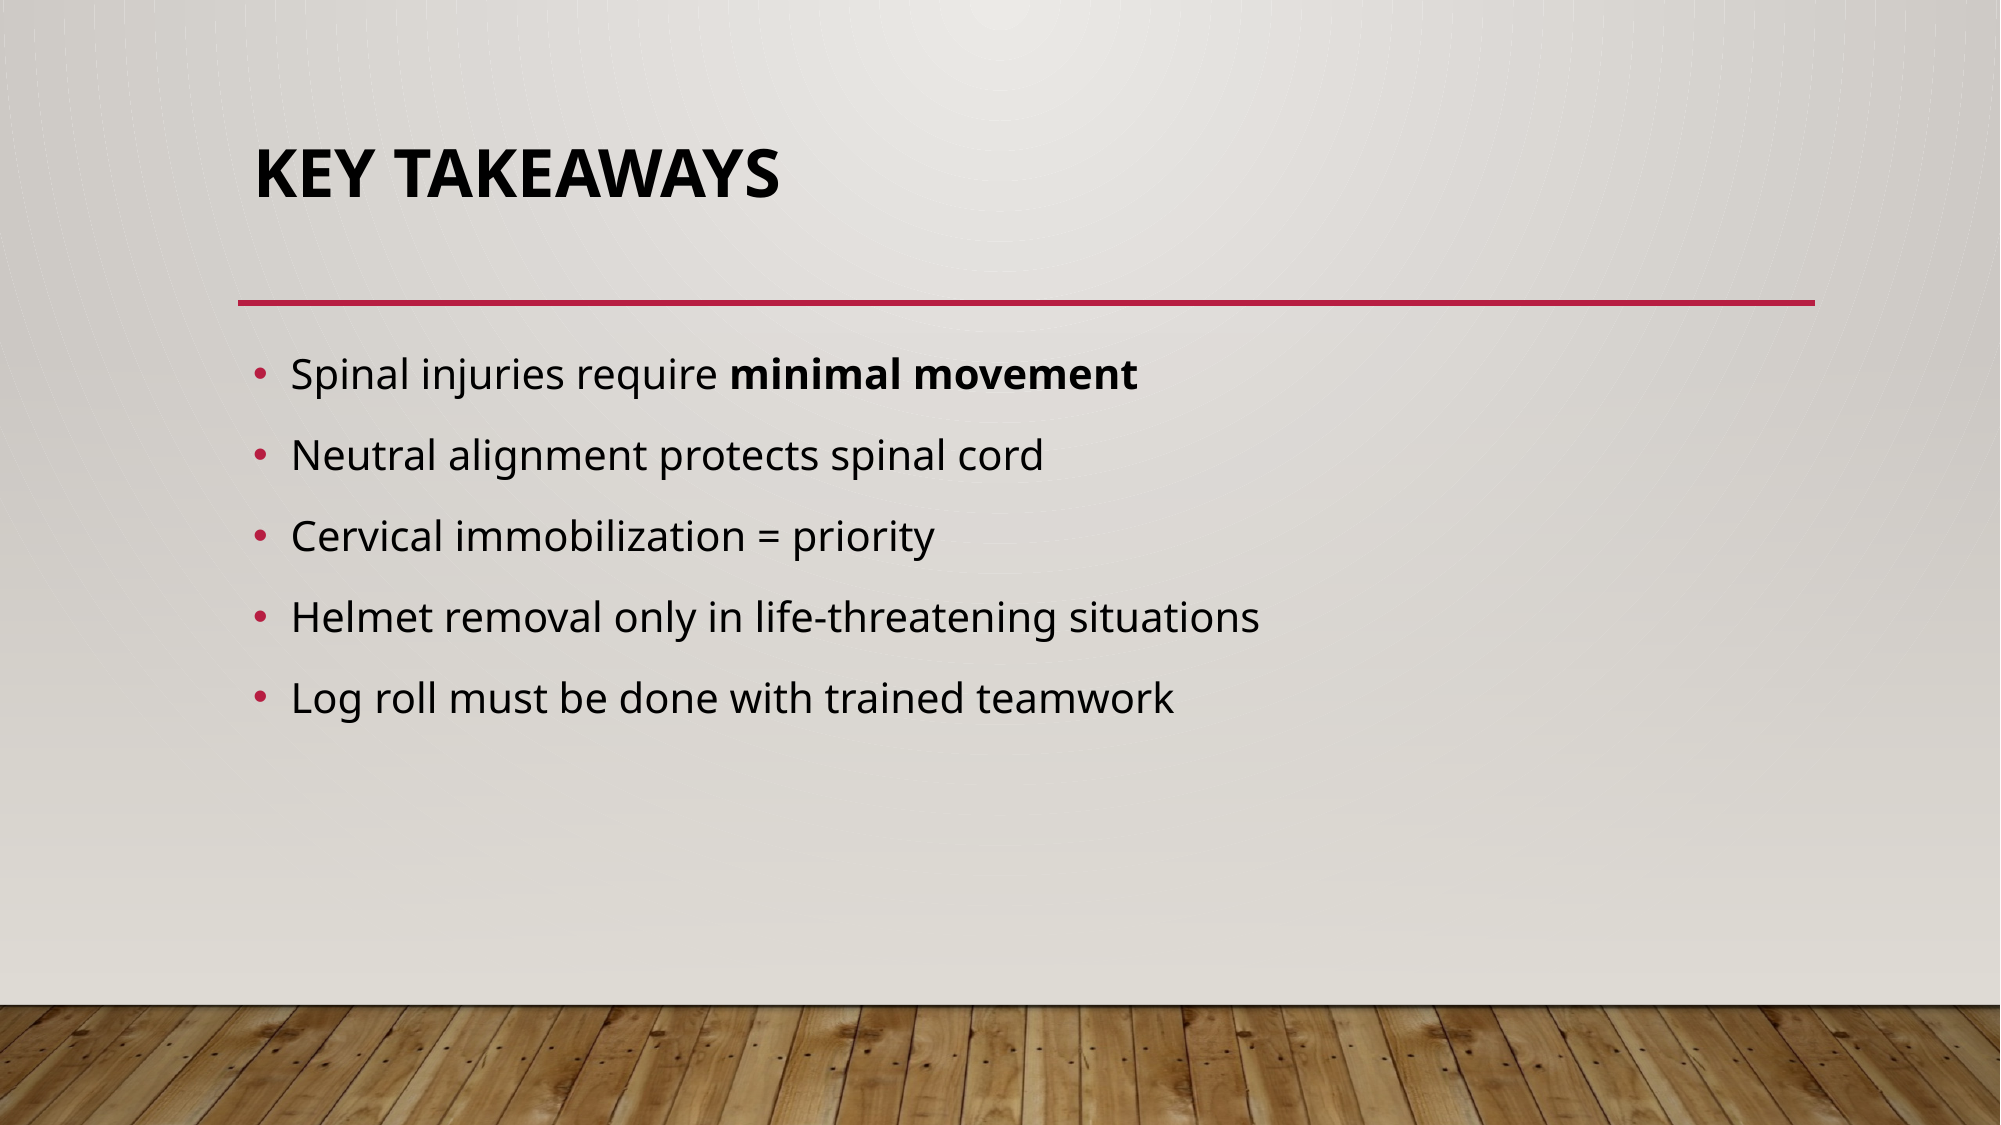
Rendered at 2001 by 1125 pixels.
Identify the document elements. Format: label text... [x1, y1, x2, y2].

list Spinal injuries require minimal movement Neutral alignment protects spinal cord Cervical immobilization = priority Helmet removal only in life-threatening situations Log roll must be done with trained teamwork [238, 330, 1814, 897]
title Key Takeaways [238, 131, 1814, 305]
picture [0, 1005, 2000, 1125]
